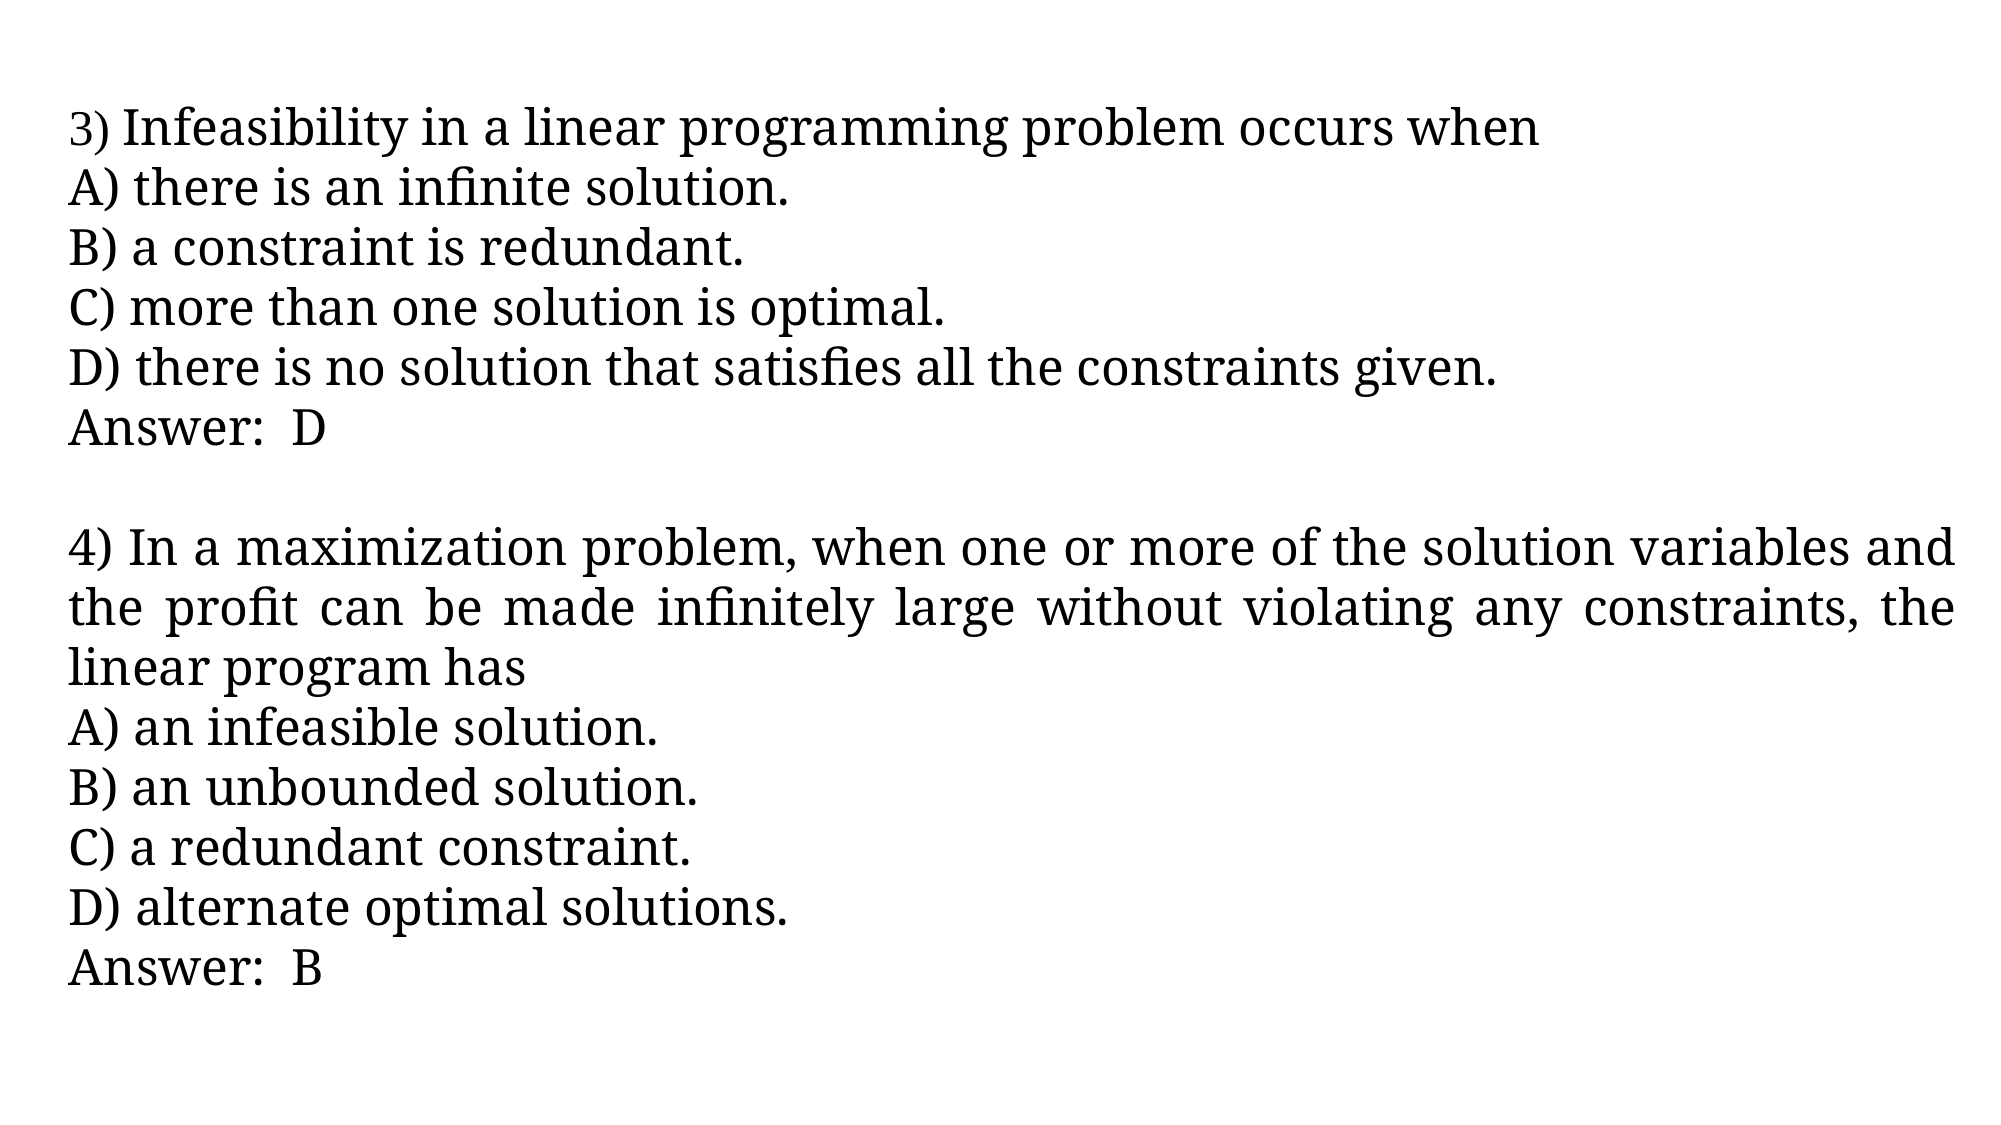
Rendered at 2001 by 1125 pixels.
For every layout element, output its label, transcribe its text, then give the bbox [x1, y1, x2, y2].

text_box 3) Infeasibility in a linear programming problem occurs when A) there is an infinite solution. B) a constraint is redundant. C) more than one solution is optimal. D) there is no solution that satisfies all the constraints given. Answer: D 4) In a maximization problem, when one or more of the solution variables and the profit can be made infinitely large without violating any constraints, the linear program has A) an infeasible solution. B) an unbounded solution. C) a redundant constraint. D) alternate optimal solutions. Answer: B [53, 87, 1973, 1003]
